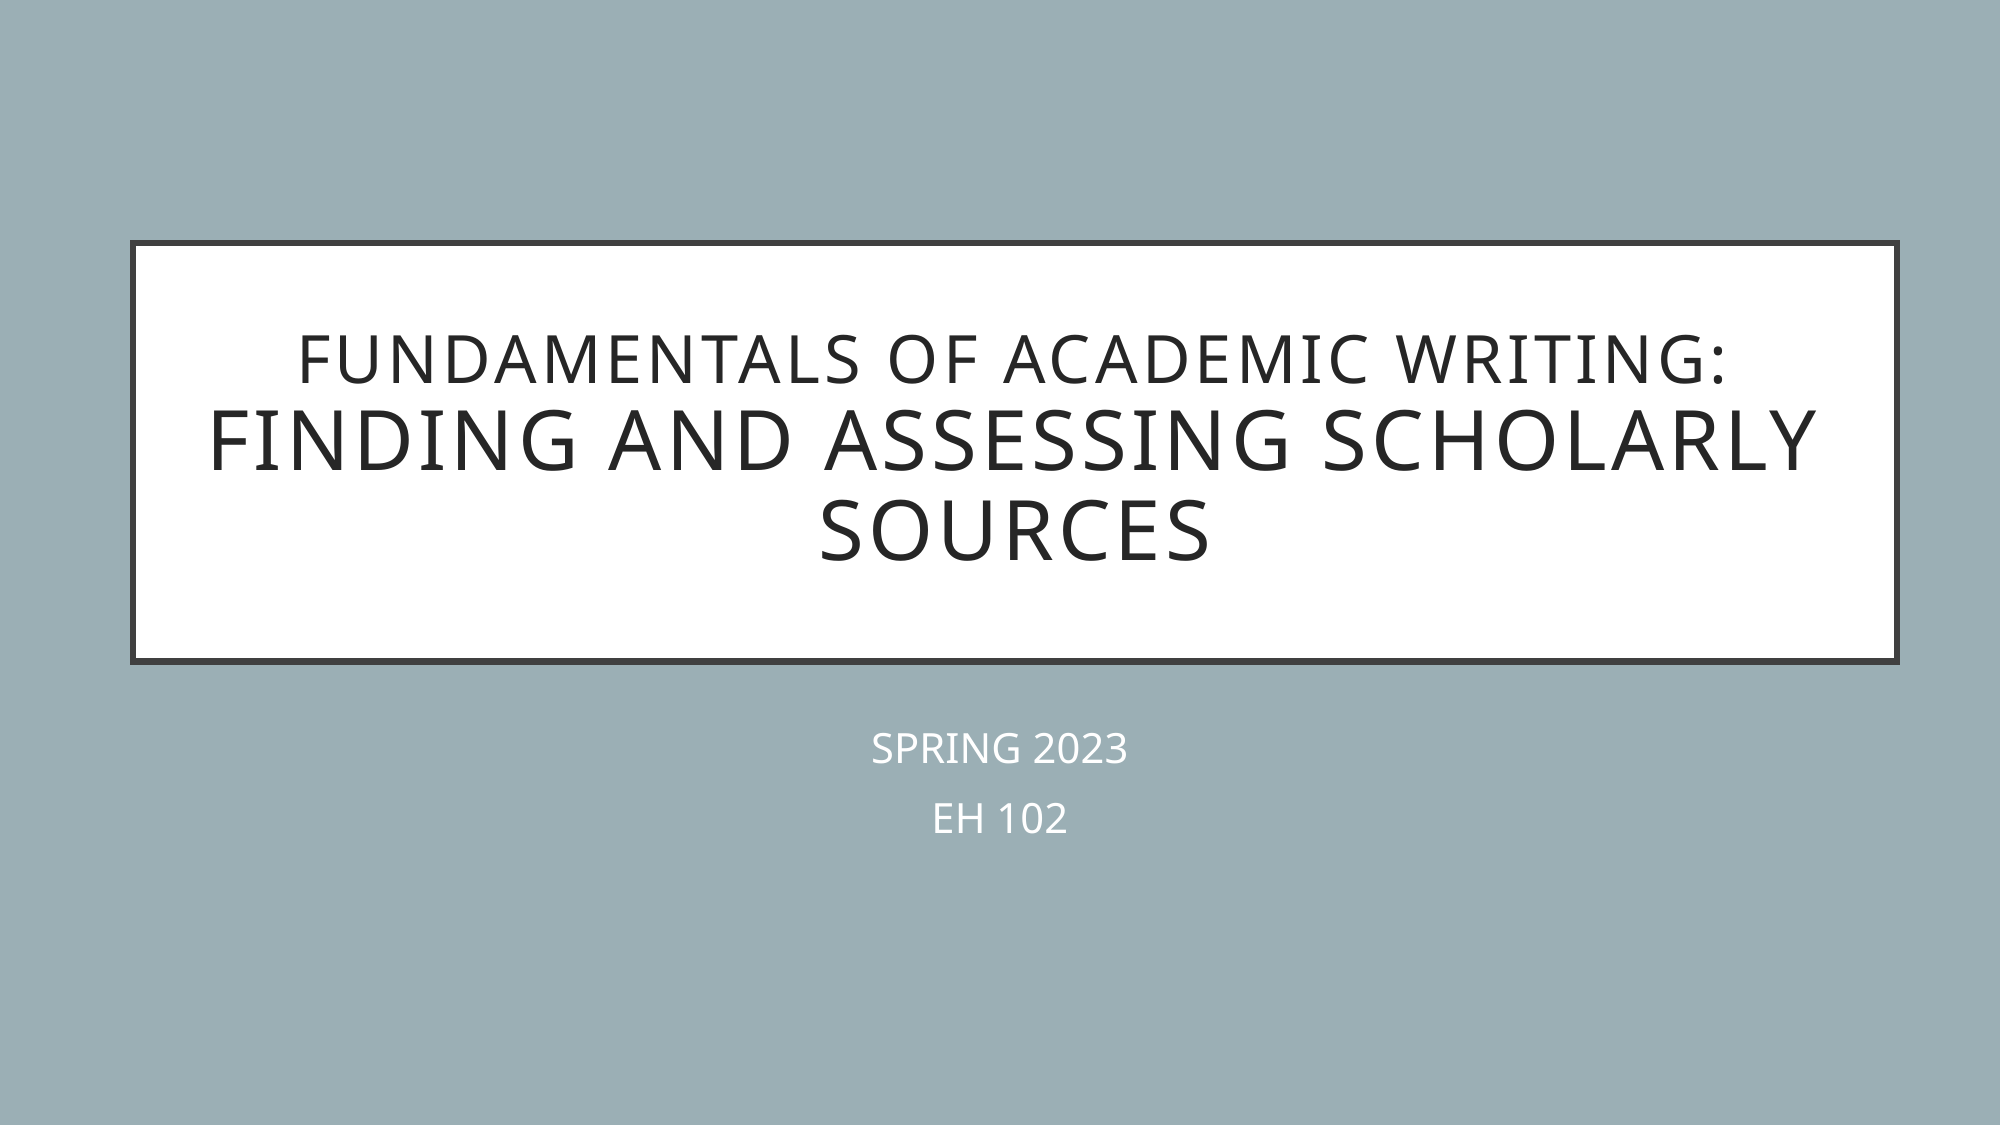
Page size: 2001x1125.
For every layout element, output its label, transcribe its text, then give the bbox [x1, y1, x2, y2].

title FUNDAMENTALS OF ACADEMIC WRITING: finding and assessing SCHOLARLY sources [130, 240, 1900, 665]
subtitle SPRING 2023 EH 102 [442, 713, 1558, 918]
